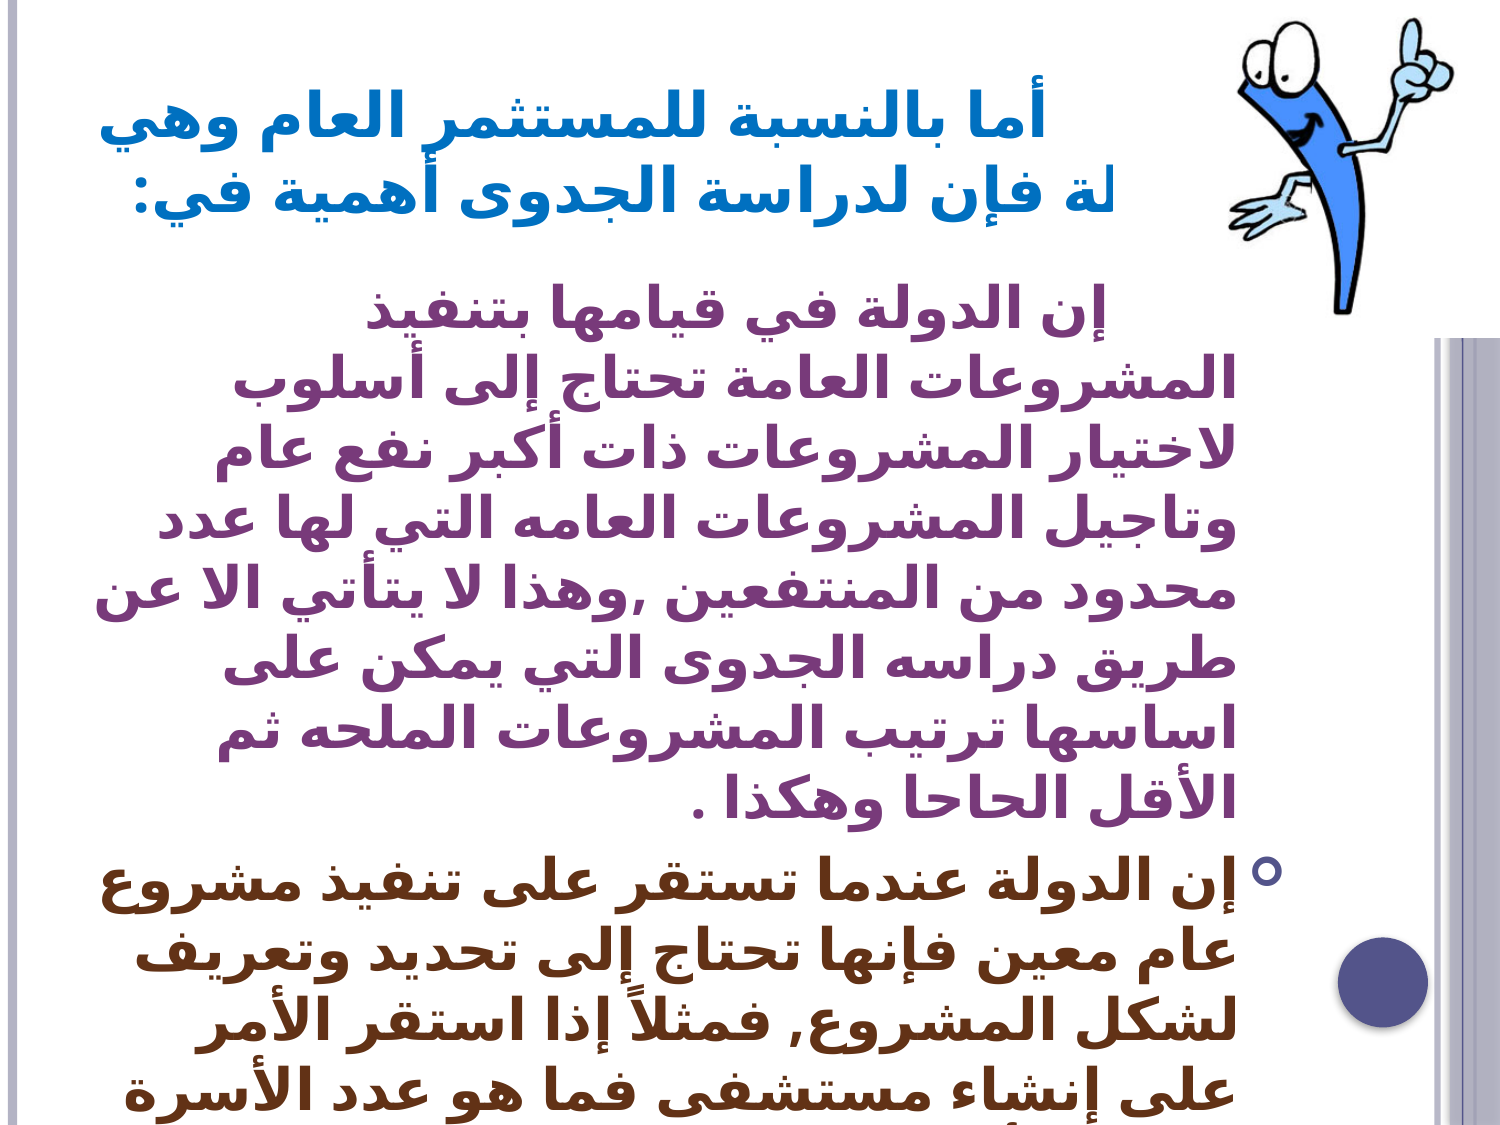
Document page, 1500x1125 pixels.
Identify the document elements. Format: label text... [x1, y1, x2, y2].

picture [1112, 0, 1500, 338]
list إن الدولة في قيامها بتنفيذ المشروعات العامة تحتاج إلى أسلوب لاختيار المشروعات ذات أكبر نفع عام وتاجيل المشروعات العامه التي لها عدد محدود من المنتفعين ,وهذا لا يتأتي الا عن طريق دراسه الجدوى التي يمكن على اساسها ترتيب المشروعات الملحه ثم الأقل الحاحا وهكذا . إن الدولة عندما تستقر على تنفيذ مشروع عام معين فإنها تحتاج إلى تحديد وتعريف لشكل المشروع, فمثلاً إذا استقر الأمر على إنشاء مستشفى فما هو عدد الأسرة الواجب أن يشملها المستشفى, (حجم المستشفى) وما هي الأقسام العلاجية داخل المستشفى؟ هذه اللأسئلة تجد إجابة واضحه من خلال دراسة الجدوى. [75, 262, 1300, 1062]
title أما بالنسبة للمستثمر العام وهي الدولة فإن لدراسة الجدوى أهمية في: [75, 45, 1106, 233]
